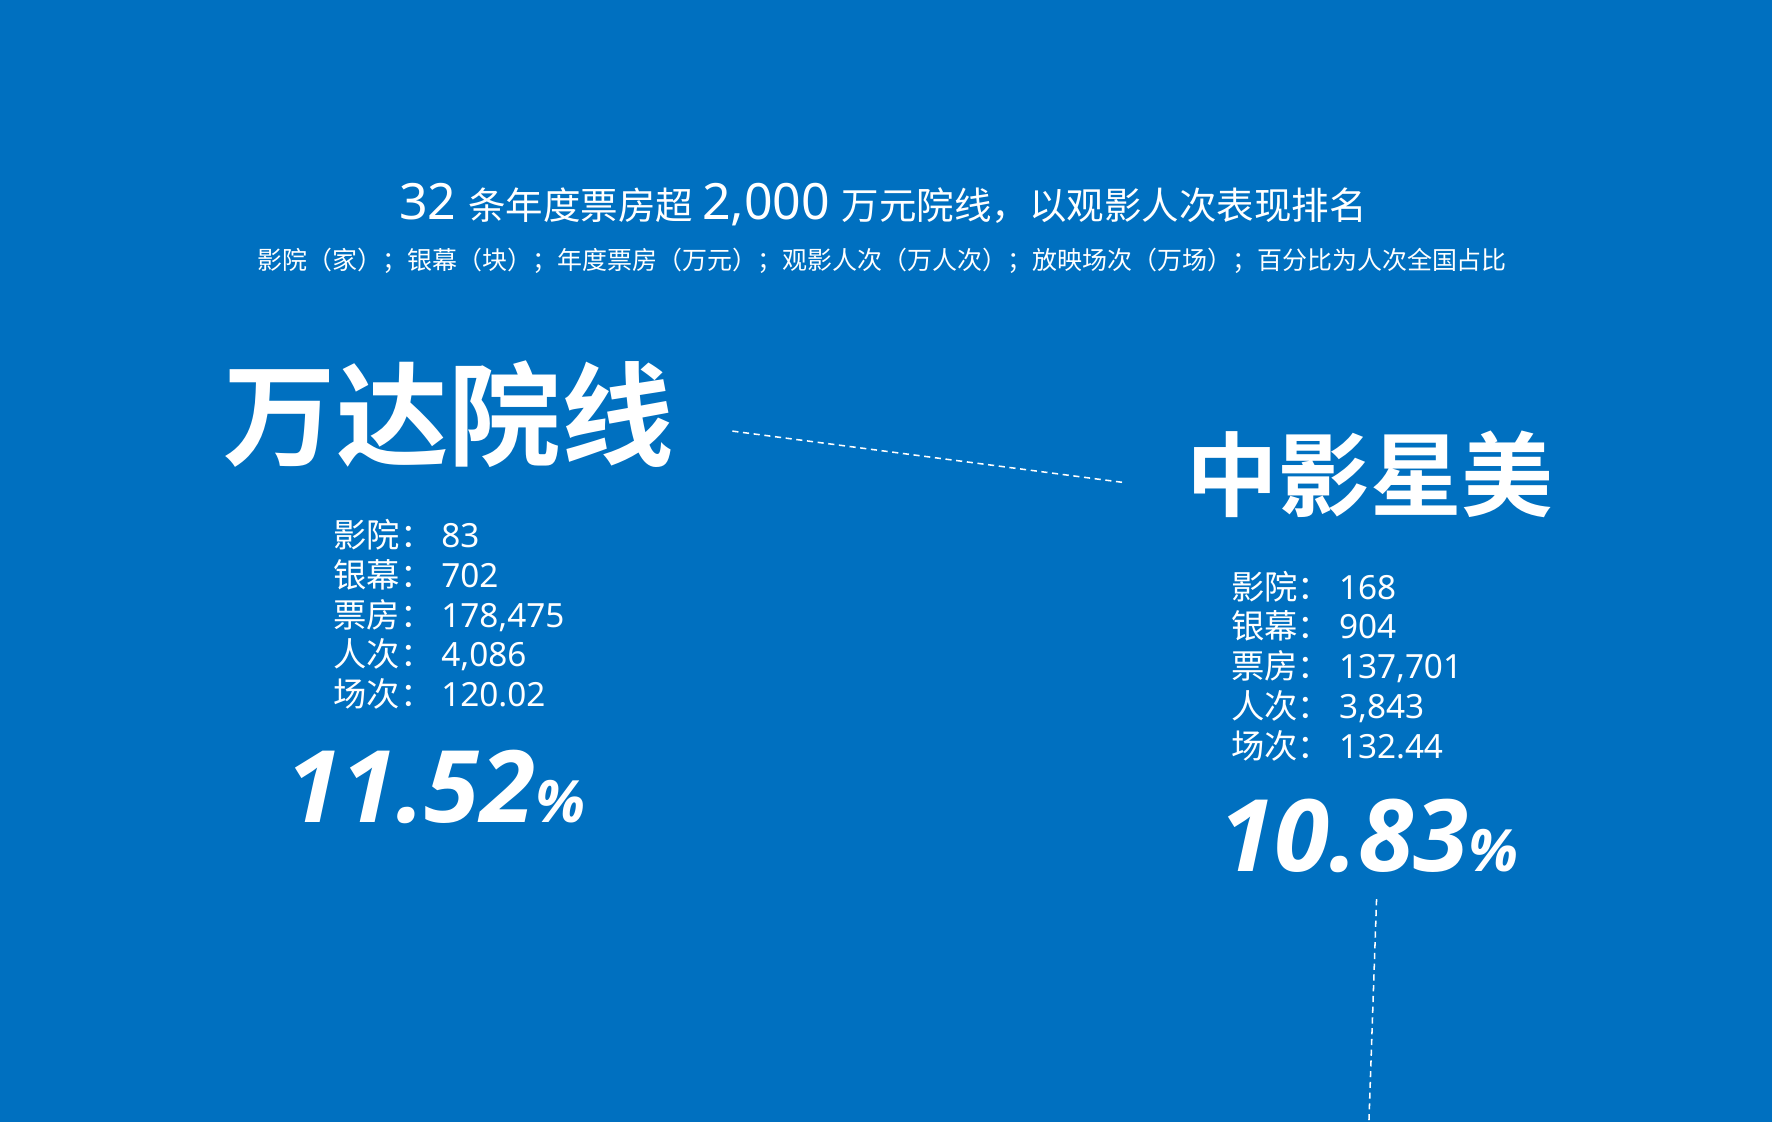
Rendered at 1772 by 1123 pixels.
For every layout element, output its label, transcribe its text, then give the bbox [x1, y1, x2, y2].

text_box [153, 714, 721, 873]
text_box 万达院线 [165, 341, 733, 483]
text_box 影院：168 银幕：904 票房：137,701 人次：3,843 场次：132.44 [1216, 559, 1560, 772]
text_box 中影星美 [1086, 402, 1654, 543]
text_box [1223, 1043, 1520, 1055]
text_box 10.83% [1146, 764, 1607, 900]
text_box 影院：83 银幕：702 票房：178,475 人次：4,086 场次：120.02 [318, 507, 662, 712]
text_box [732, 430, 1123, 483]
text_box 32条年度票房超2,000万元院线，以观影人次表现排名 影院（家）；银幕（块）；年度票房（万元）；观影人次（万人次）；放映场次（万场）；百分比为人次全国占比 [206, 100, 1560, 313]
